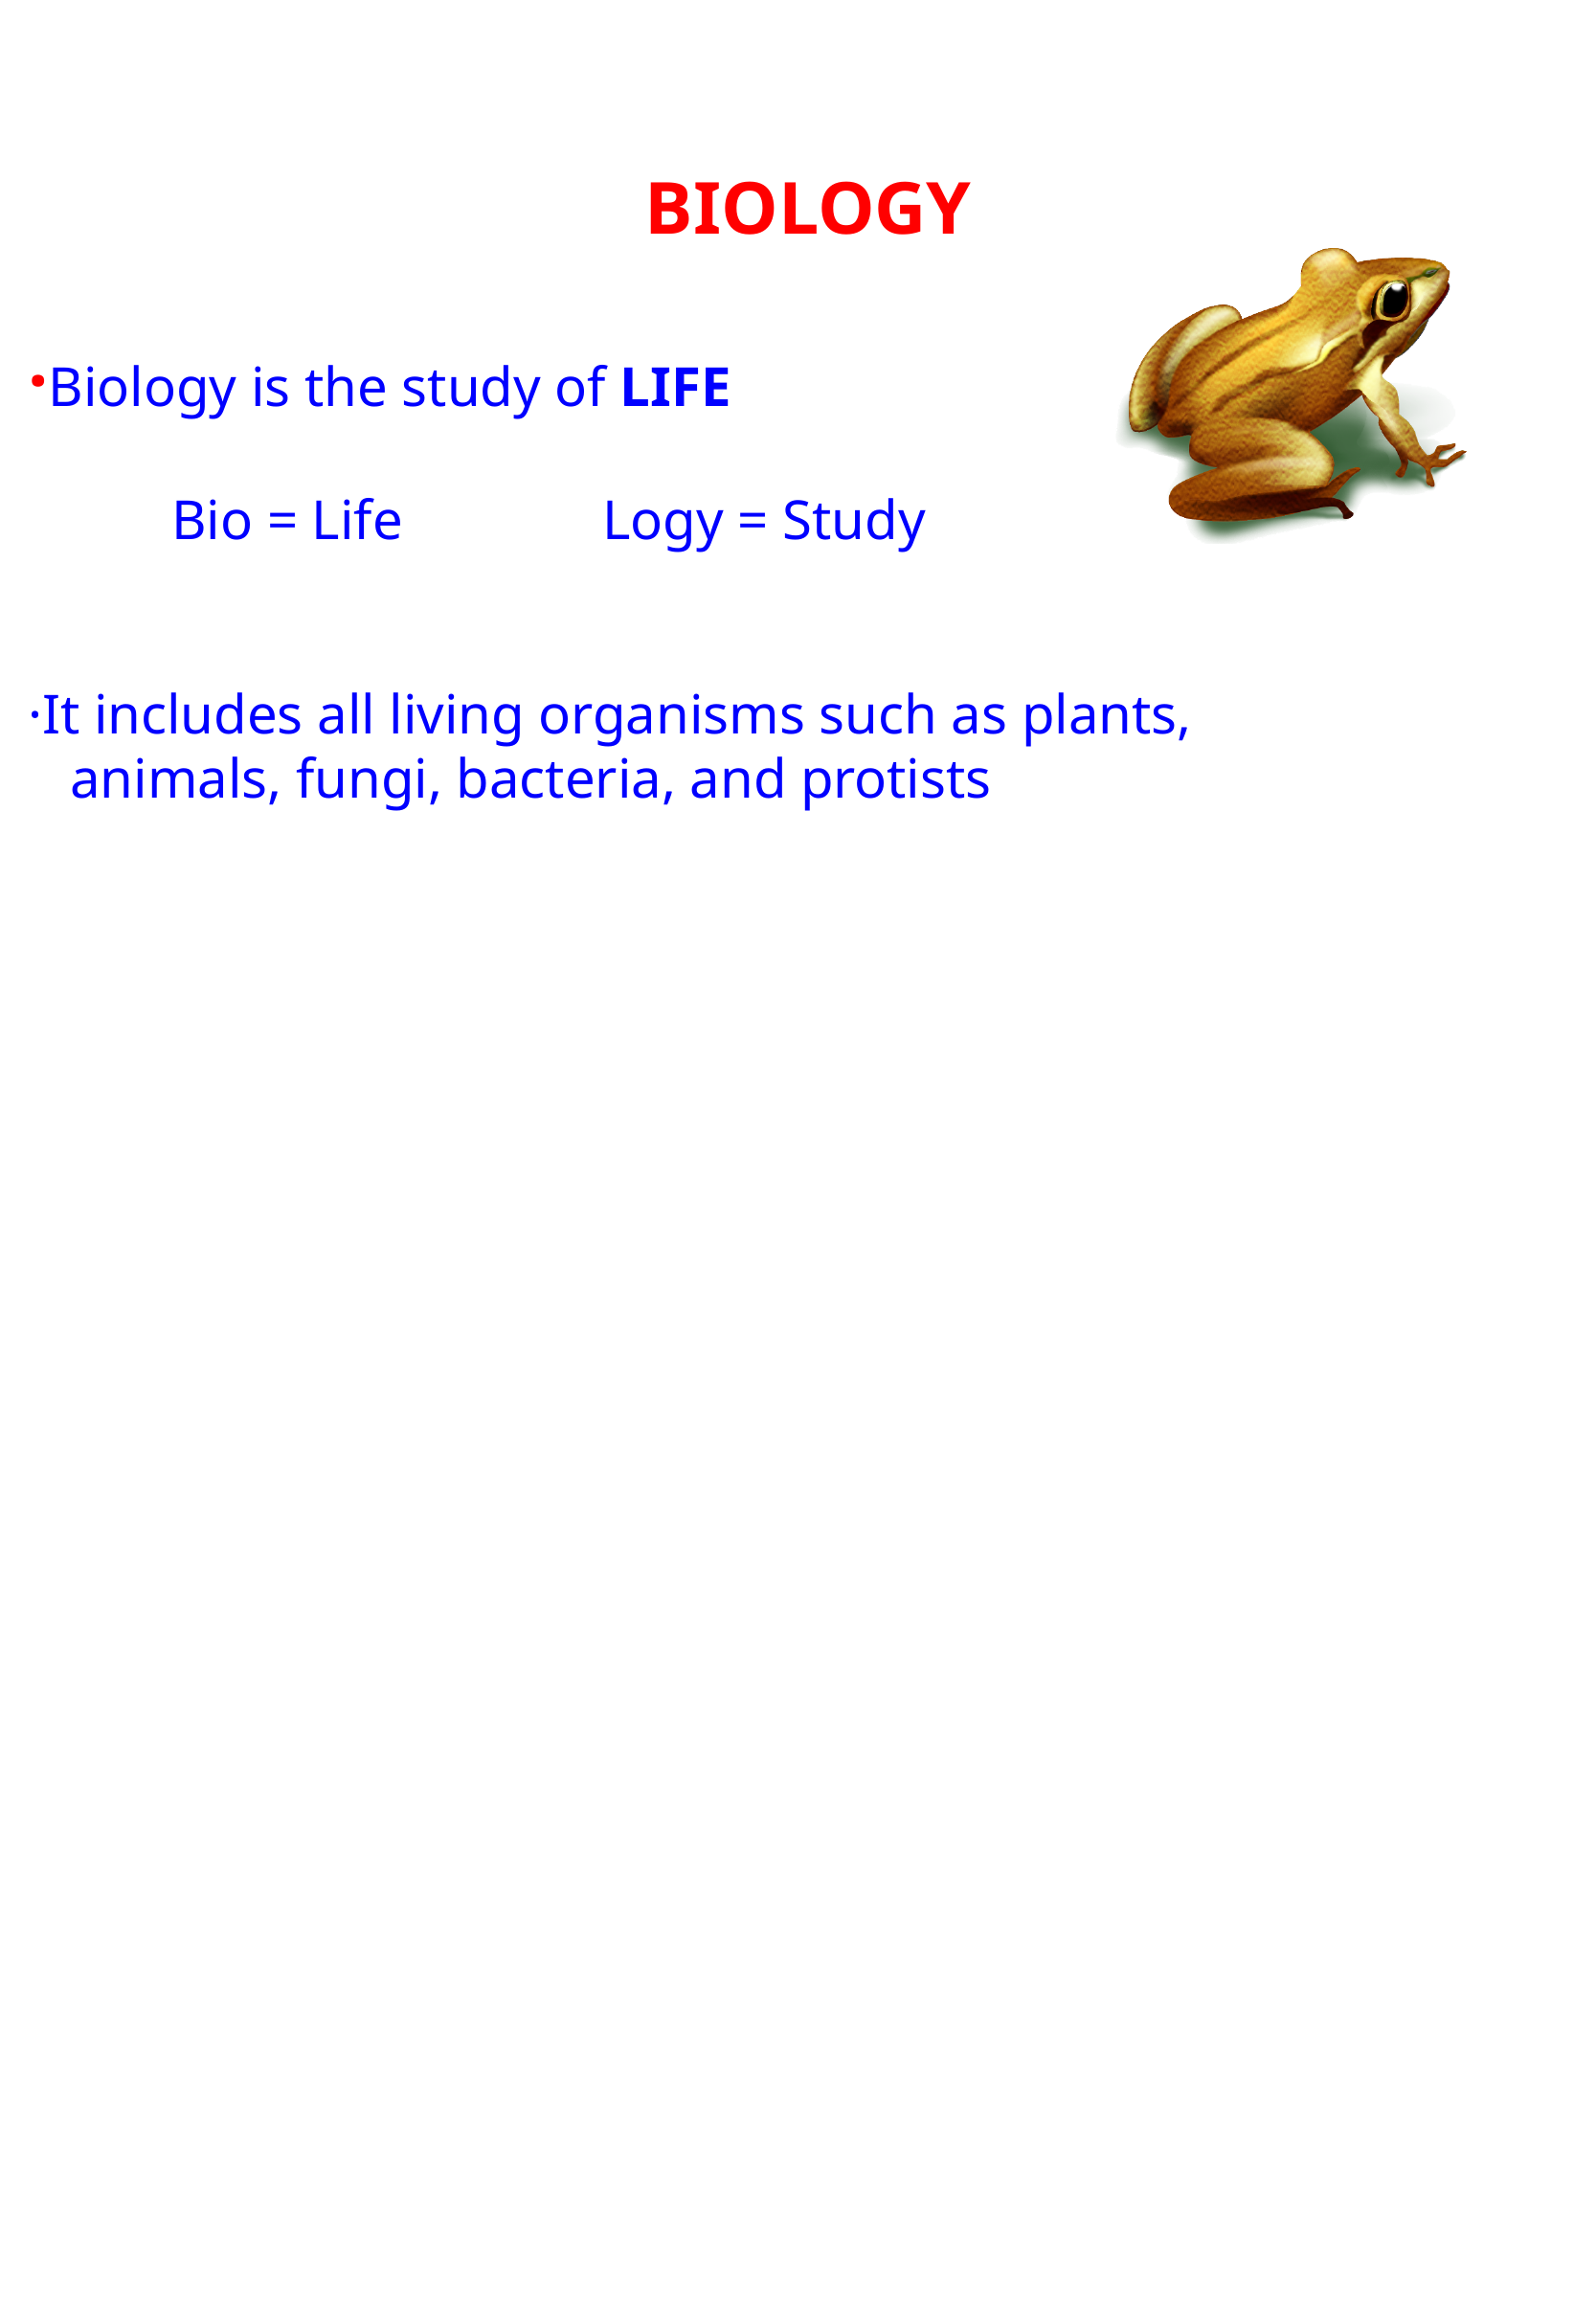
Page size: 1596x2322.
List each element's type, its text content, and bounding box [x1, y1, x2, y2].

picture [1109, 220, 1471, 544]
text_box BIOLOGY ·Biology is the study of LIFE Bio = Life Logy = Study ·It includes all living organisms such as plants, animals, fungi, bacteria, and protists [13, 155, 1596, 817]
